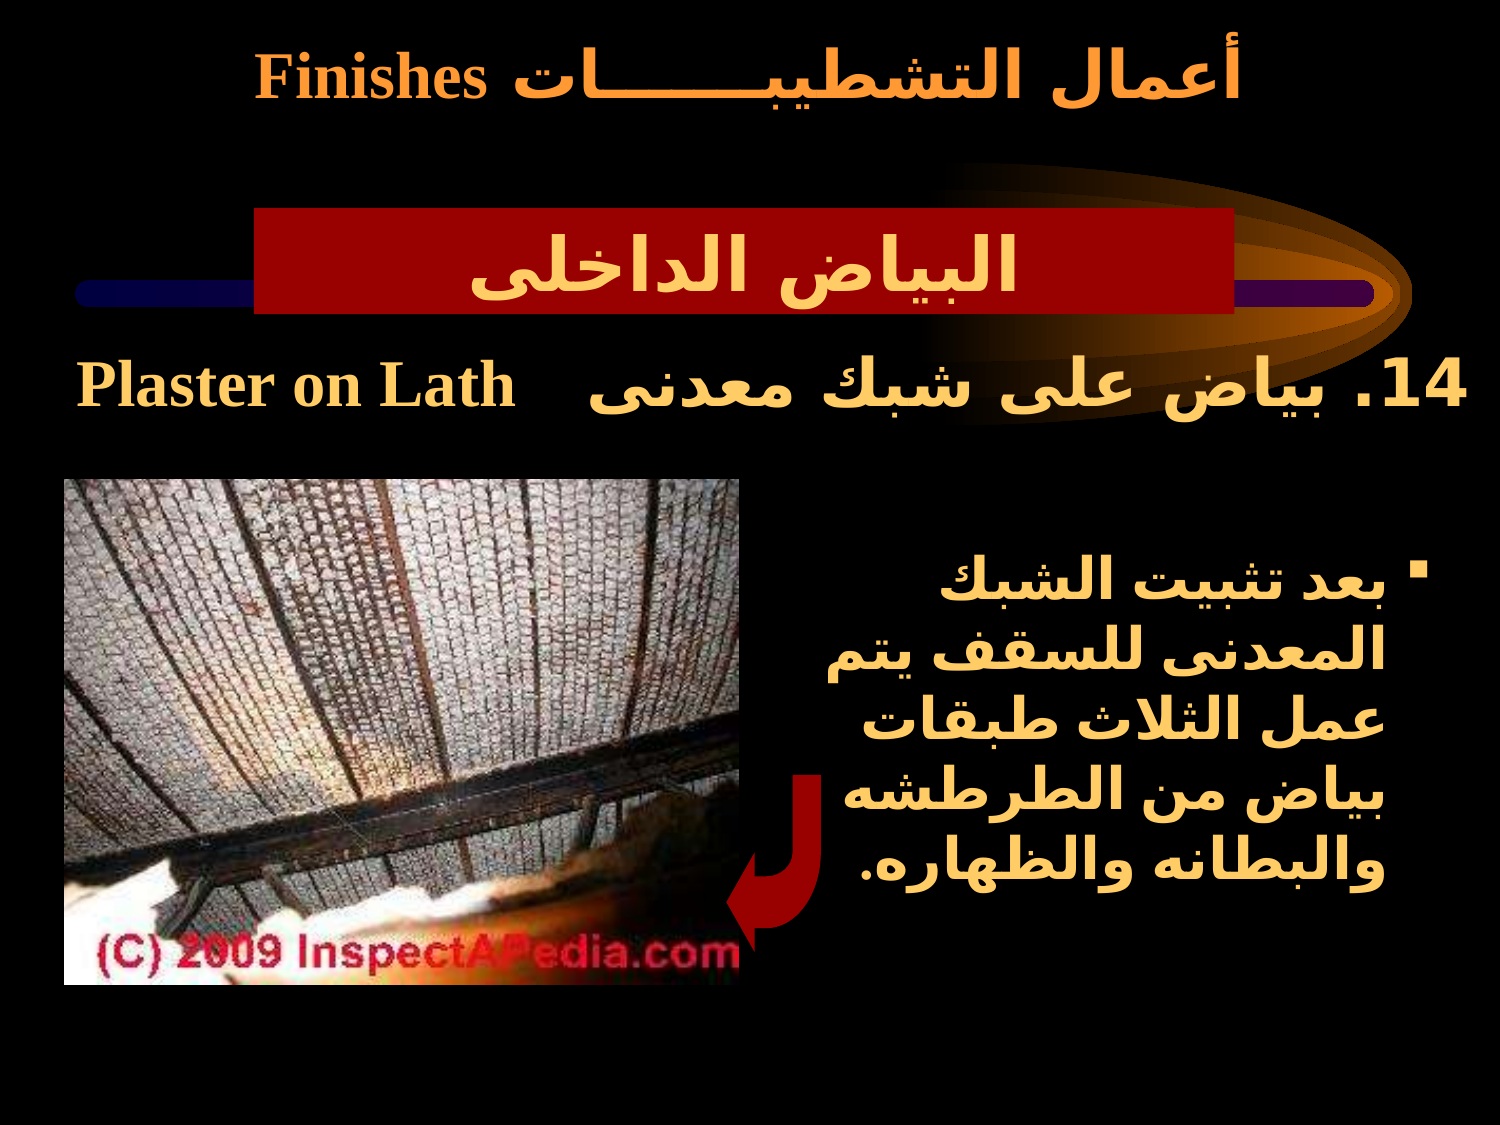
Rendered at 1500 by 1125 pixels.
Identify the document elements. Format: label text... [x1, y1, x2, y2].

text_box [744, 774, 821, 953]
text_box البياض الداخلى [253, 207, 1235, 315]
text_box أعمال التشطيبـــــــات Finishes [183, 19, 1317, 126]
text_box 14. بياض على شبك معدنى Plaster on Lath [478, 326, 1046, 433]
text_box بعد تثبيت الشبك المعدنى للسقف يتم عمل الثلاث طبقات بياض من الطرطشه والبطانه والظهاره. [773, 586, 1448, 847]
picture [64, 479, 739, 986]
